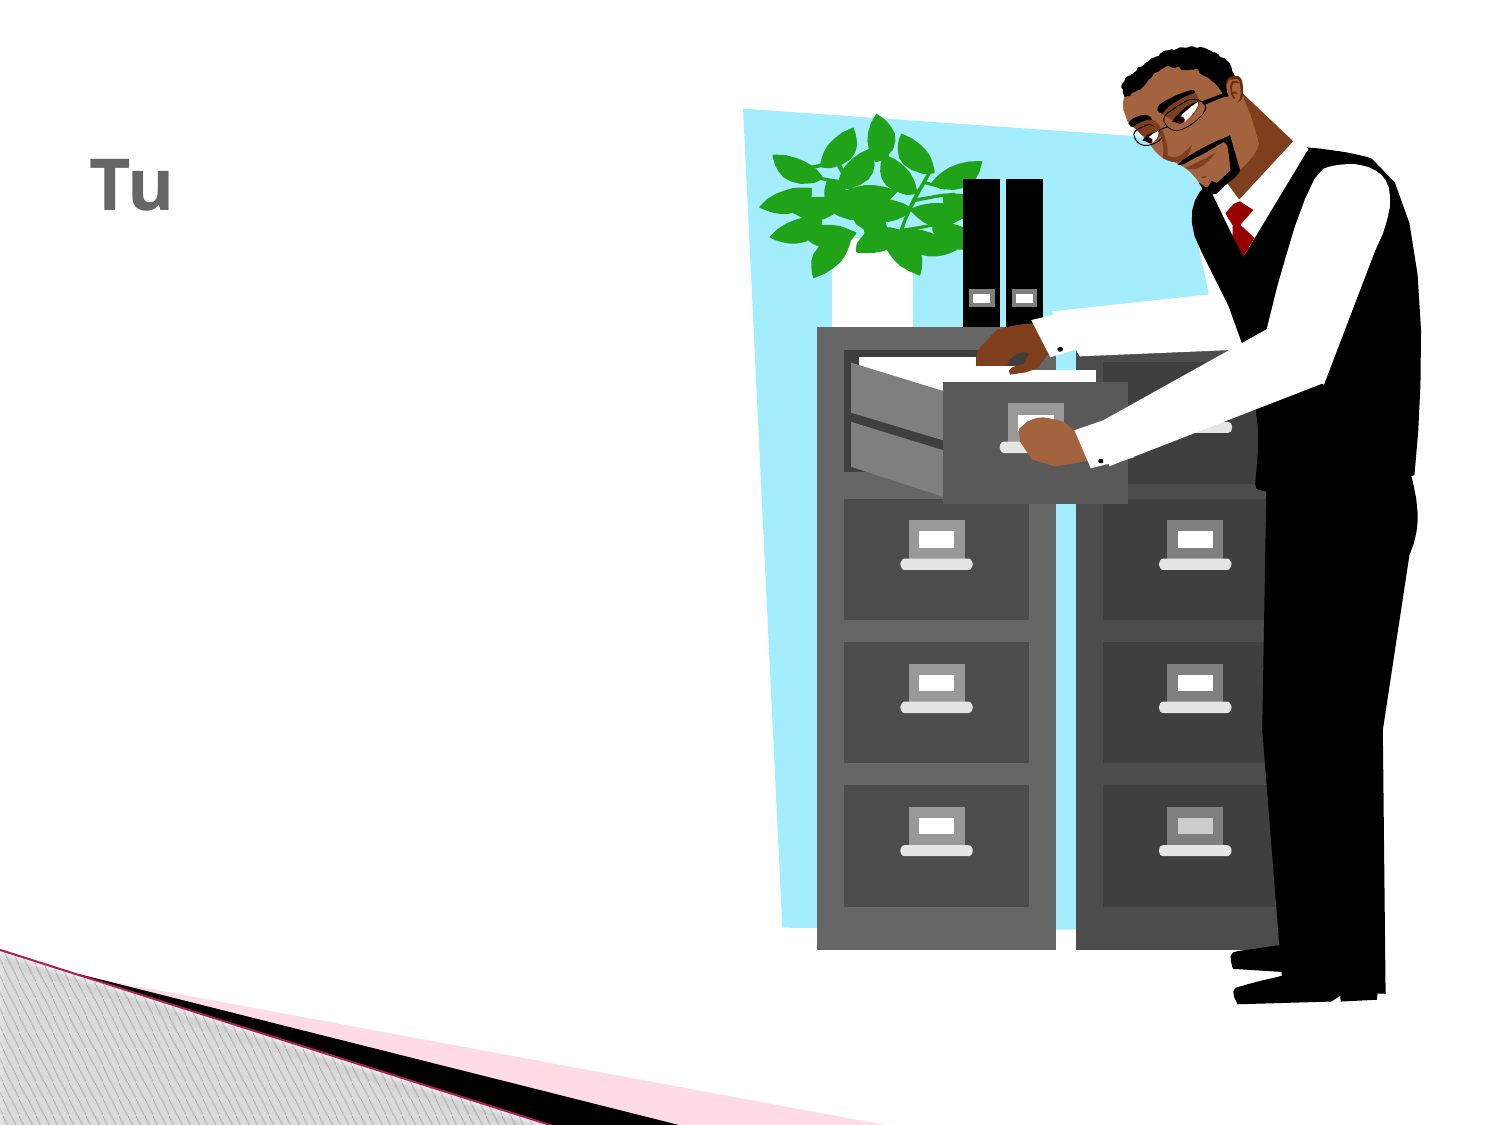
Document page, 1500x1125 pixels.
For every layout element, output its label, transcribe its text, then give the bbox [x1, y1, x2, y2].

title Tu [75, 45, 682, 233]
picture [688, 0, 1500, 1051]
